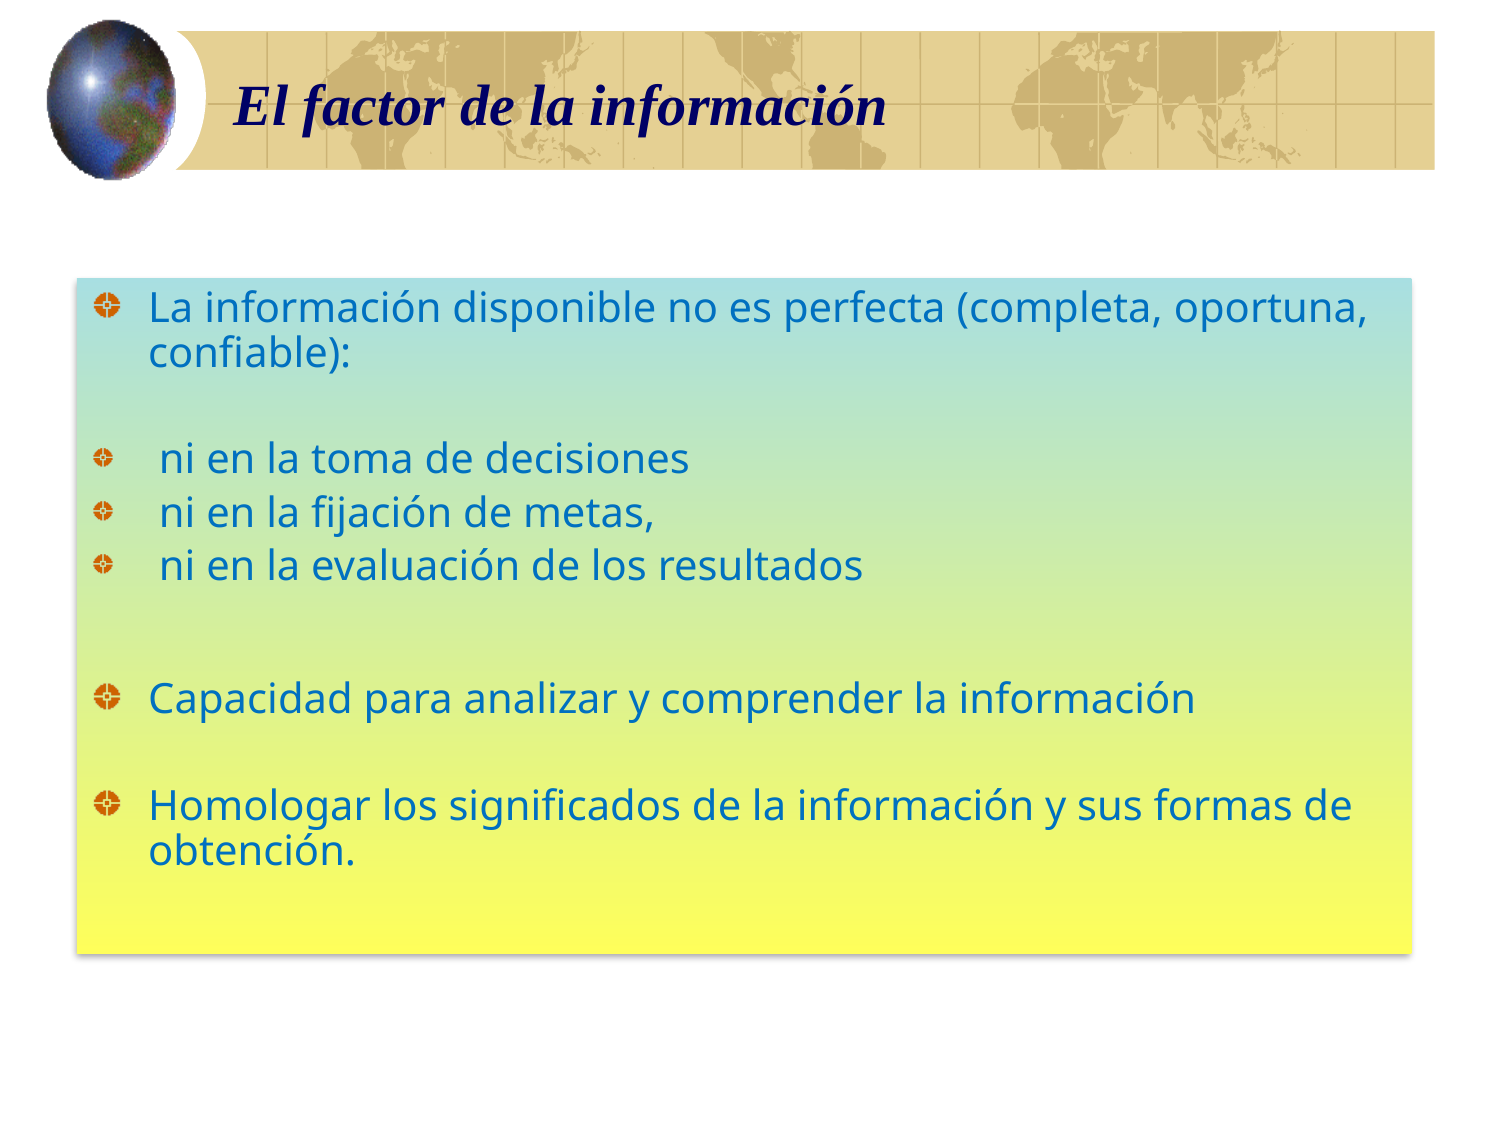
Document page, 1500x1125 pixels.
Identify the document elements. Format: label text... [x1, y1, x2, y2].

picture [91, 682, 122, 713]
picture [91, 789, 122, 819]
picture [42, 14, 190, 185]
title El factor de la información [218, 77, 1448, 126]
picture [91, 500, 114, 523]
list La información disponible no es perfecta (completa, oportuna, confiable): ni en la toma de decisiones ni en la fijación de metas, ni en la evaluación de los resultados Capacidad para analizar y comprender la información Homologar los significados de la información y sus formas de obtención. [76, 278, 1412, 955]
picture [91, 447, 114, 469]
picture [91, 291, 122, 321]
picture [91, 553, 114, 576]
